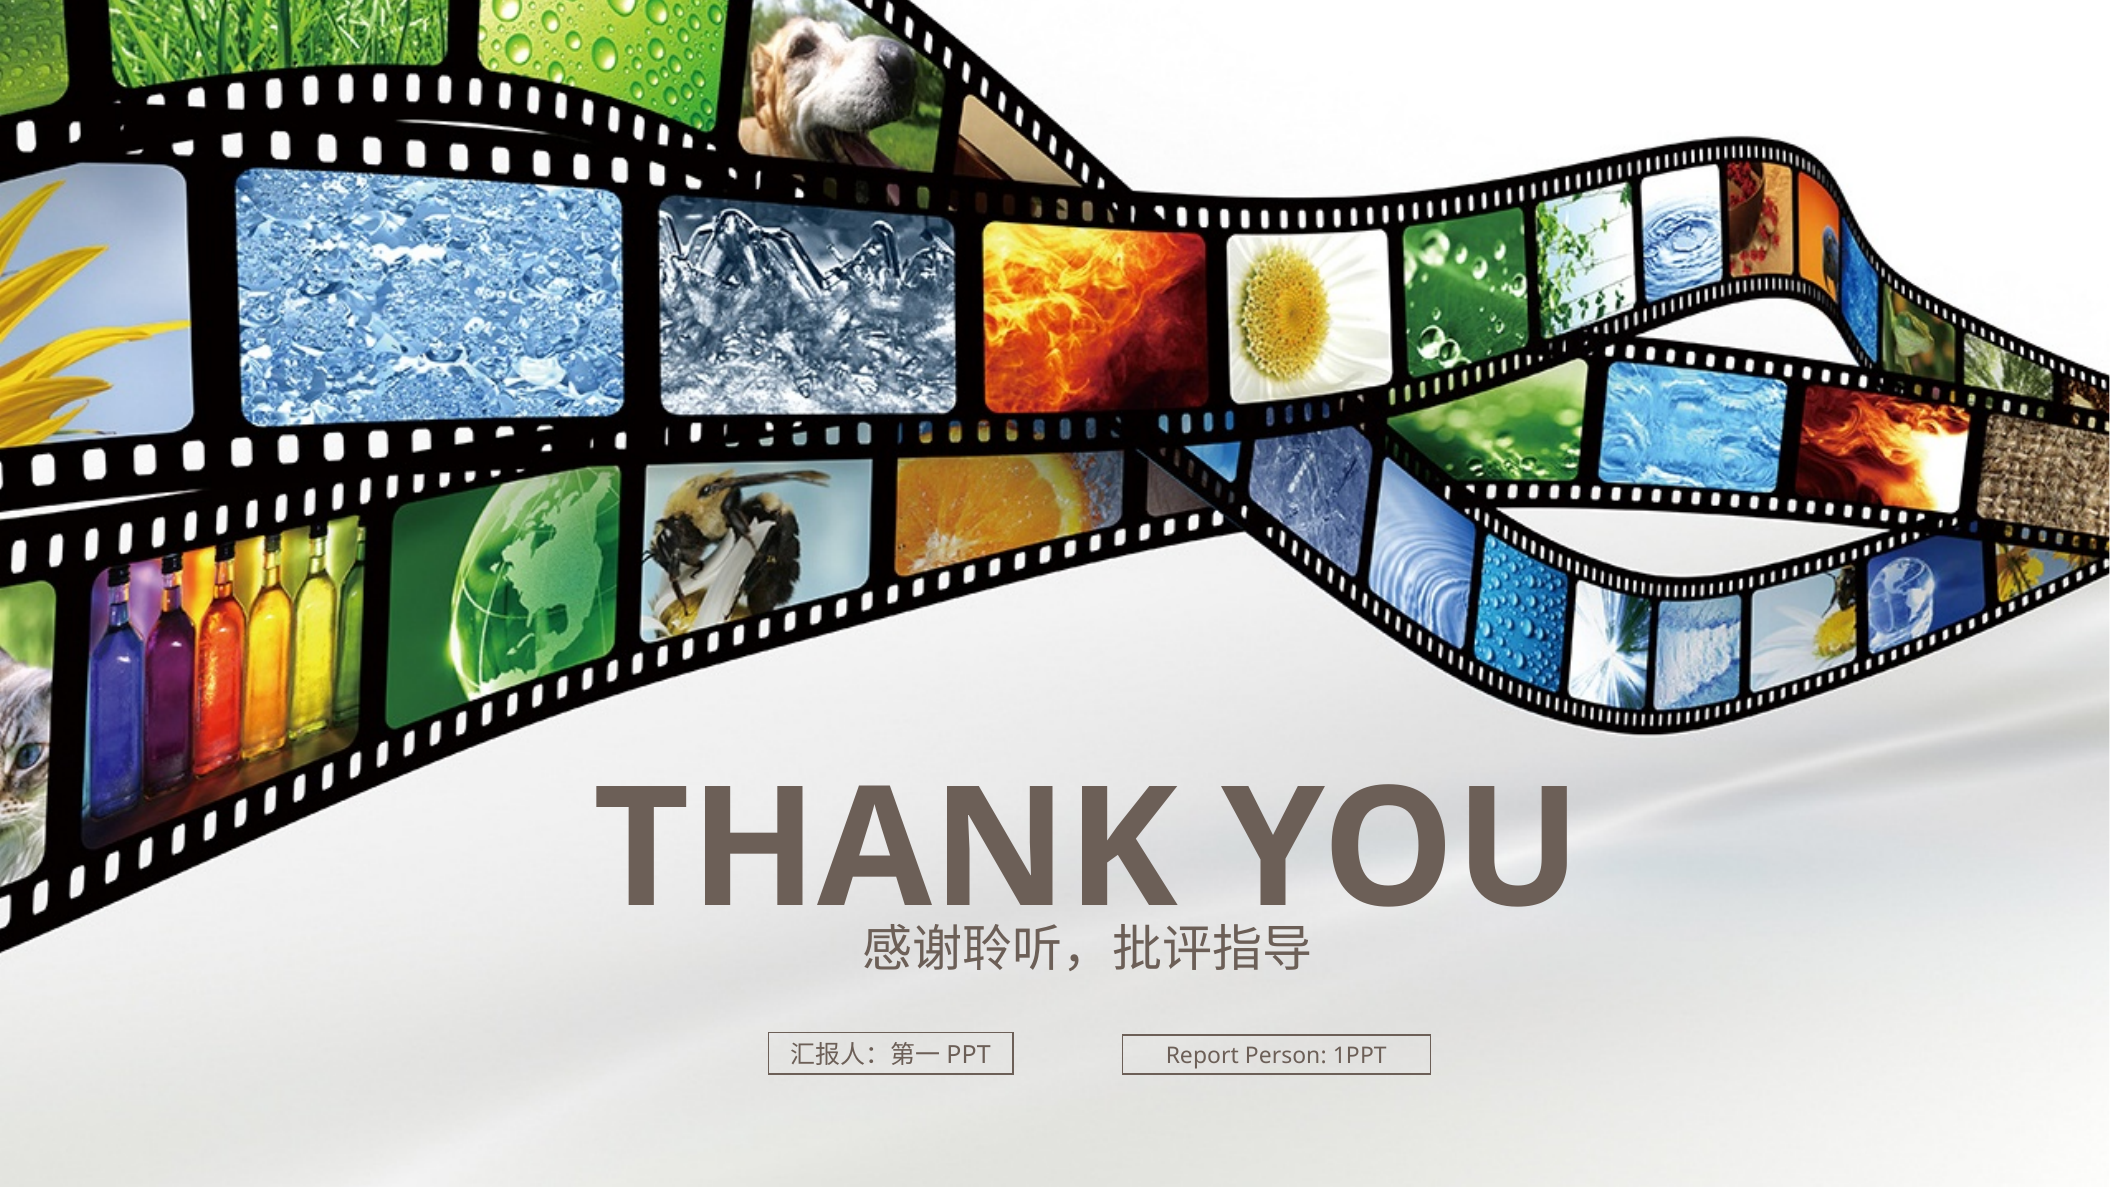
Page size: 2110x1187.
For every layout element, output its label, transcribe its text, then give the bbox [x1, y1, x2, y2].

text_box [0, 0, 2110, 1187]
text_box Report Person: 1PPT [1122, 1034, 1431, 1075]
text_box 汇报人：第一PPT [768, 1032, 1013, 1075]
text_box Thank you [565, 739, 1610, 940]
text_box 感谢聆听，批评指导 [822, 916, 1354, 977]
